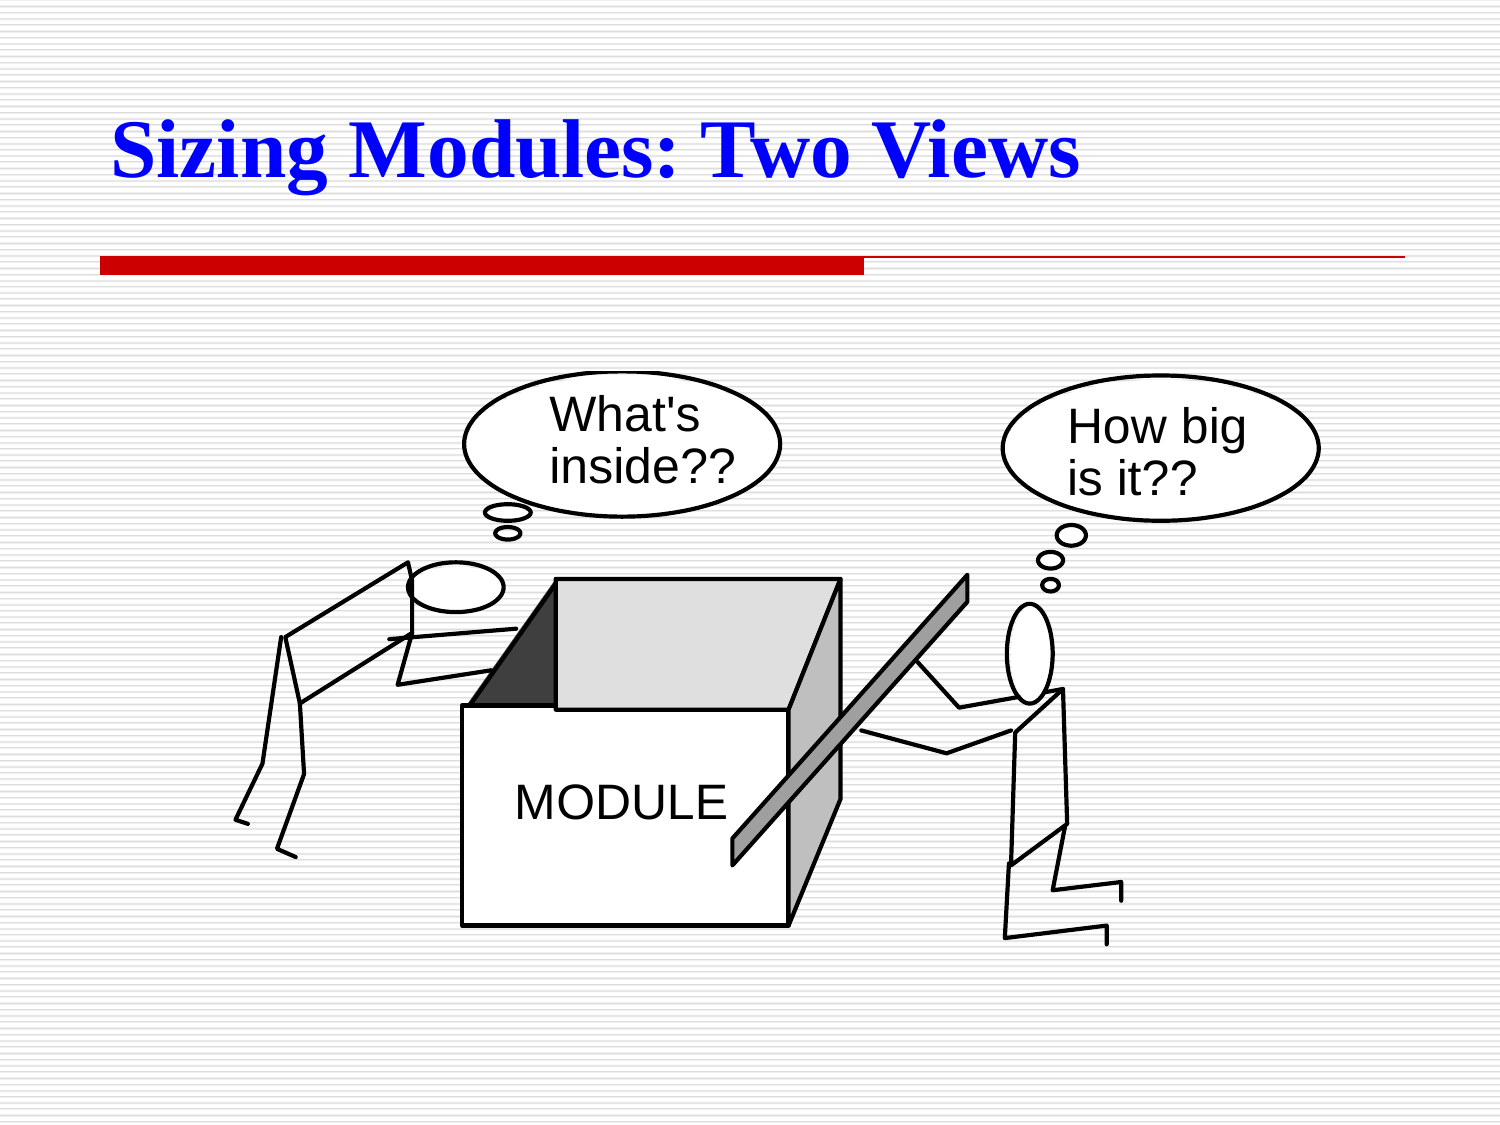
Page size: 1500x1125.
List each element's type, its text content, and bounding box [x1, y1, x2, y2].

text_box Sizing Modules: Two Views [100, 90, 1488, 199]
picture [0, 0, 1500, 1125]
